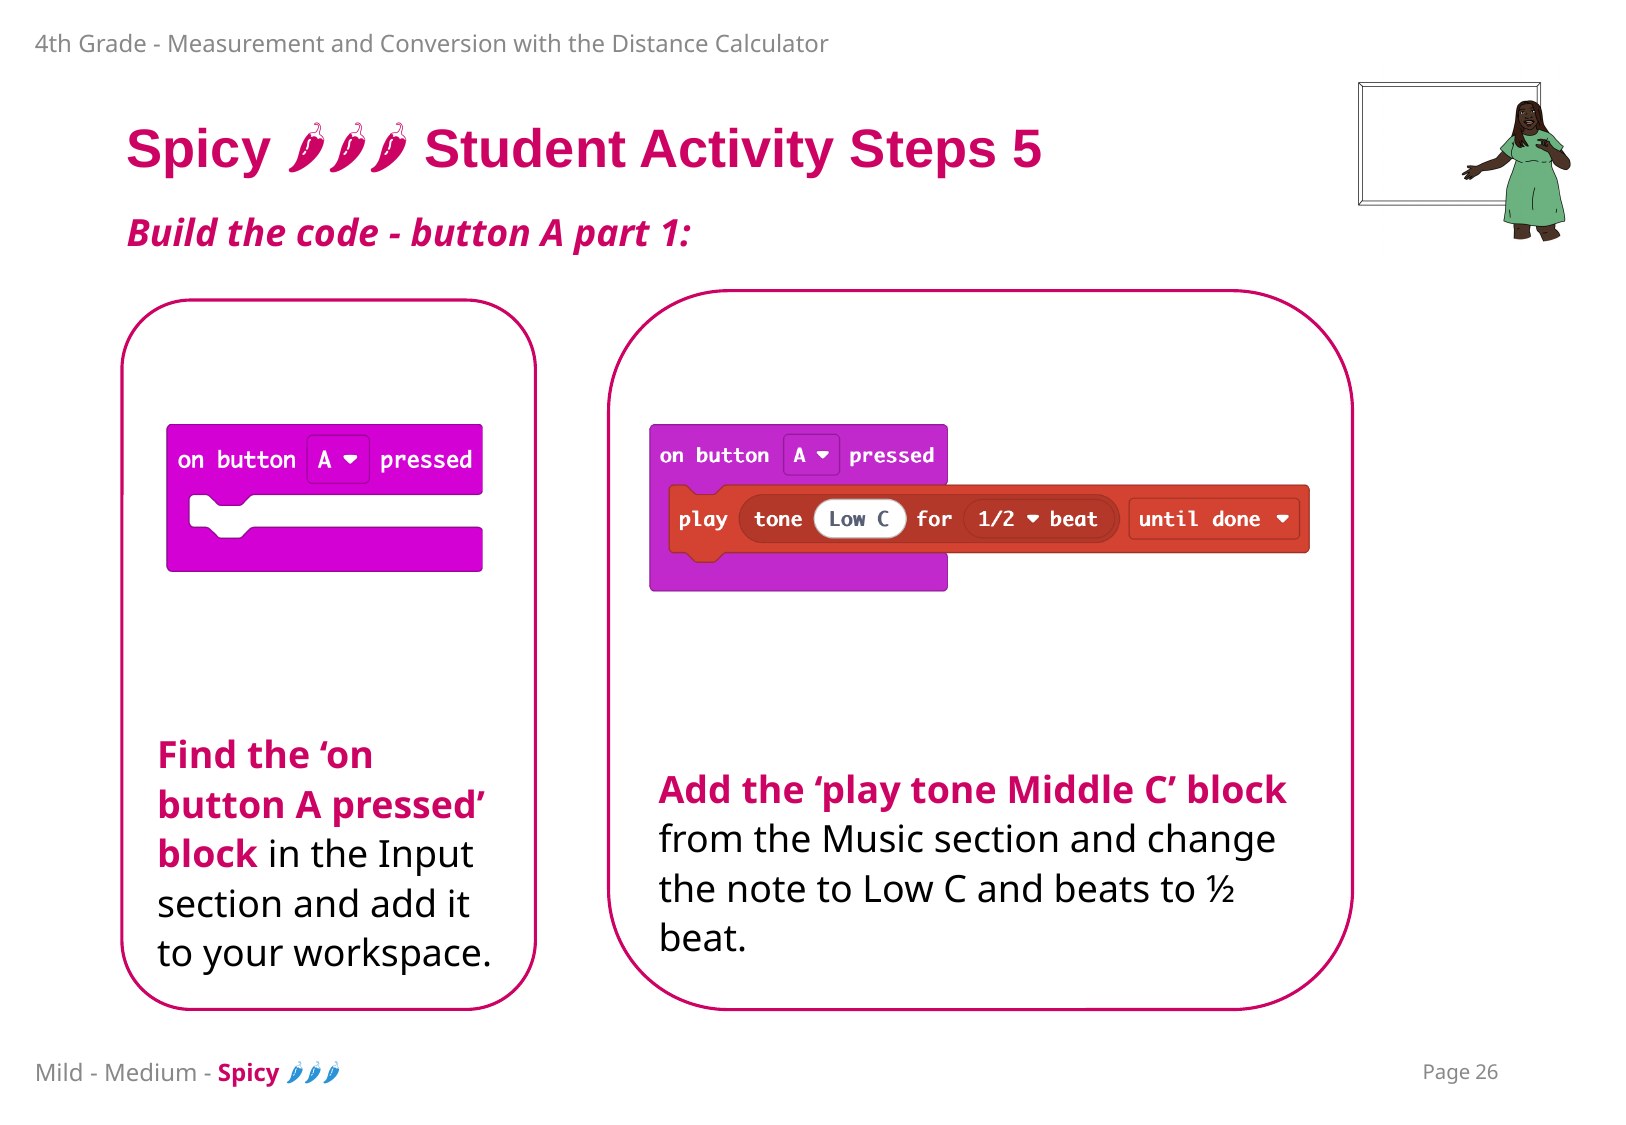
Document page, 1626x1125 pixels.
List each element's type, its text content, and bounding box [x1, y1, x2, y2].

title Spicy 🌶️🌶️🌶️ Student Activity Steps 5 [111, 74, 1338, 225]
picture [159, 424, 483, 575]
slide_number Page 26 [1147, 1042, 1514, 1103]
picture [1343, 62, 1579, 258]
text_box Find the ‘on button A pressed’ block in the Input section and add it to your workspace. [121, 299, 536, 1010]
picture [633, 413, 1328, 610]
text_box Build the code - button A part 1: [111, 189, 821, 270]
text_box Mild - Medium - Spicy 🌶️🌶️🌶️ [19, 1042, 623, 1103]
text_box Add the ‘play tone Middle C’ block from the Music section and change the note to Low C and beats to ½ beat. [608, 290, 1353, 1010]
